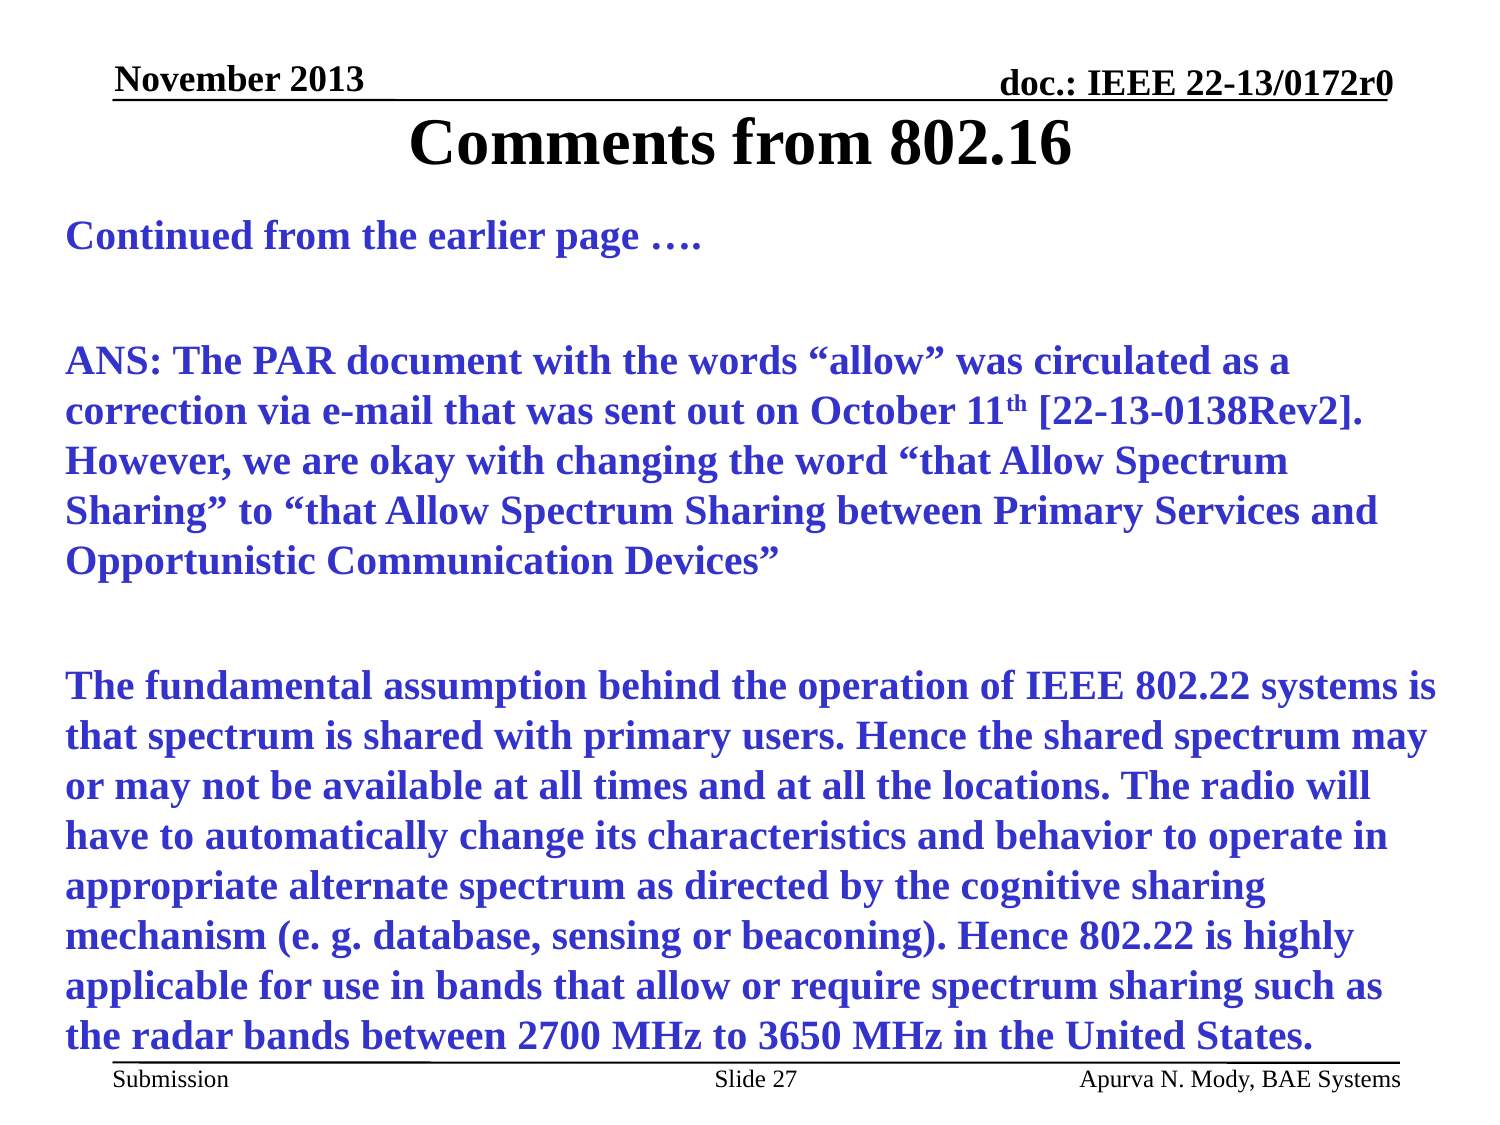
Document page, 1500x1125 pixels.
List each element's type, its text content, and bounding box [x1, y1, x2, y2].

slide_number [114, 54, 423, 100]
list Continued from the earlier page …. ANS: The PAR document with the words “allow” was circulated as a correction via e-mail that was sent out on October 11th [22-13-0138Rev2]. However, we are okay with changing the word “that Allow Spectrum Sharing” to “that Allow Spectrum Sharing between Primary Services and Opportunistic Communication Devices” The fundamental assumption behind the operation of IEEE 802.22 systems is that spectrum is shared with primary users. Hence the shared spectrum may or may not be available at all times and at all the locations. The radio will have to automatically change its characteristics and behavior to operate in appropriate alternate spectrum as directed by the cognitive sharing mechanism (e. g. database, sensing or beaconing). Hence 802.22 is highly applicable for use in bands that allow or require spectrum sharing such as the radar bands between 2700 MHz to 3650 MHz in the United States. [49, 199, 1463, 1038]
title Comments from 802.16 [112, 99, 1388, 176]
footer Apurva N. Mody, BAE Systems [878, 1061, 1402, 1093]
slide_number Slide 27 [712, 1061, 800, 1123]
